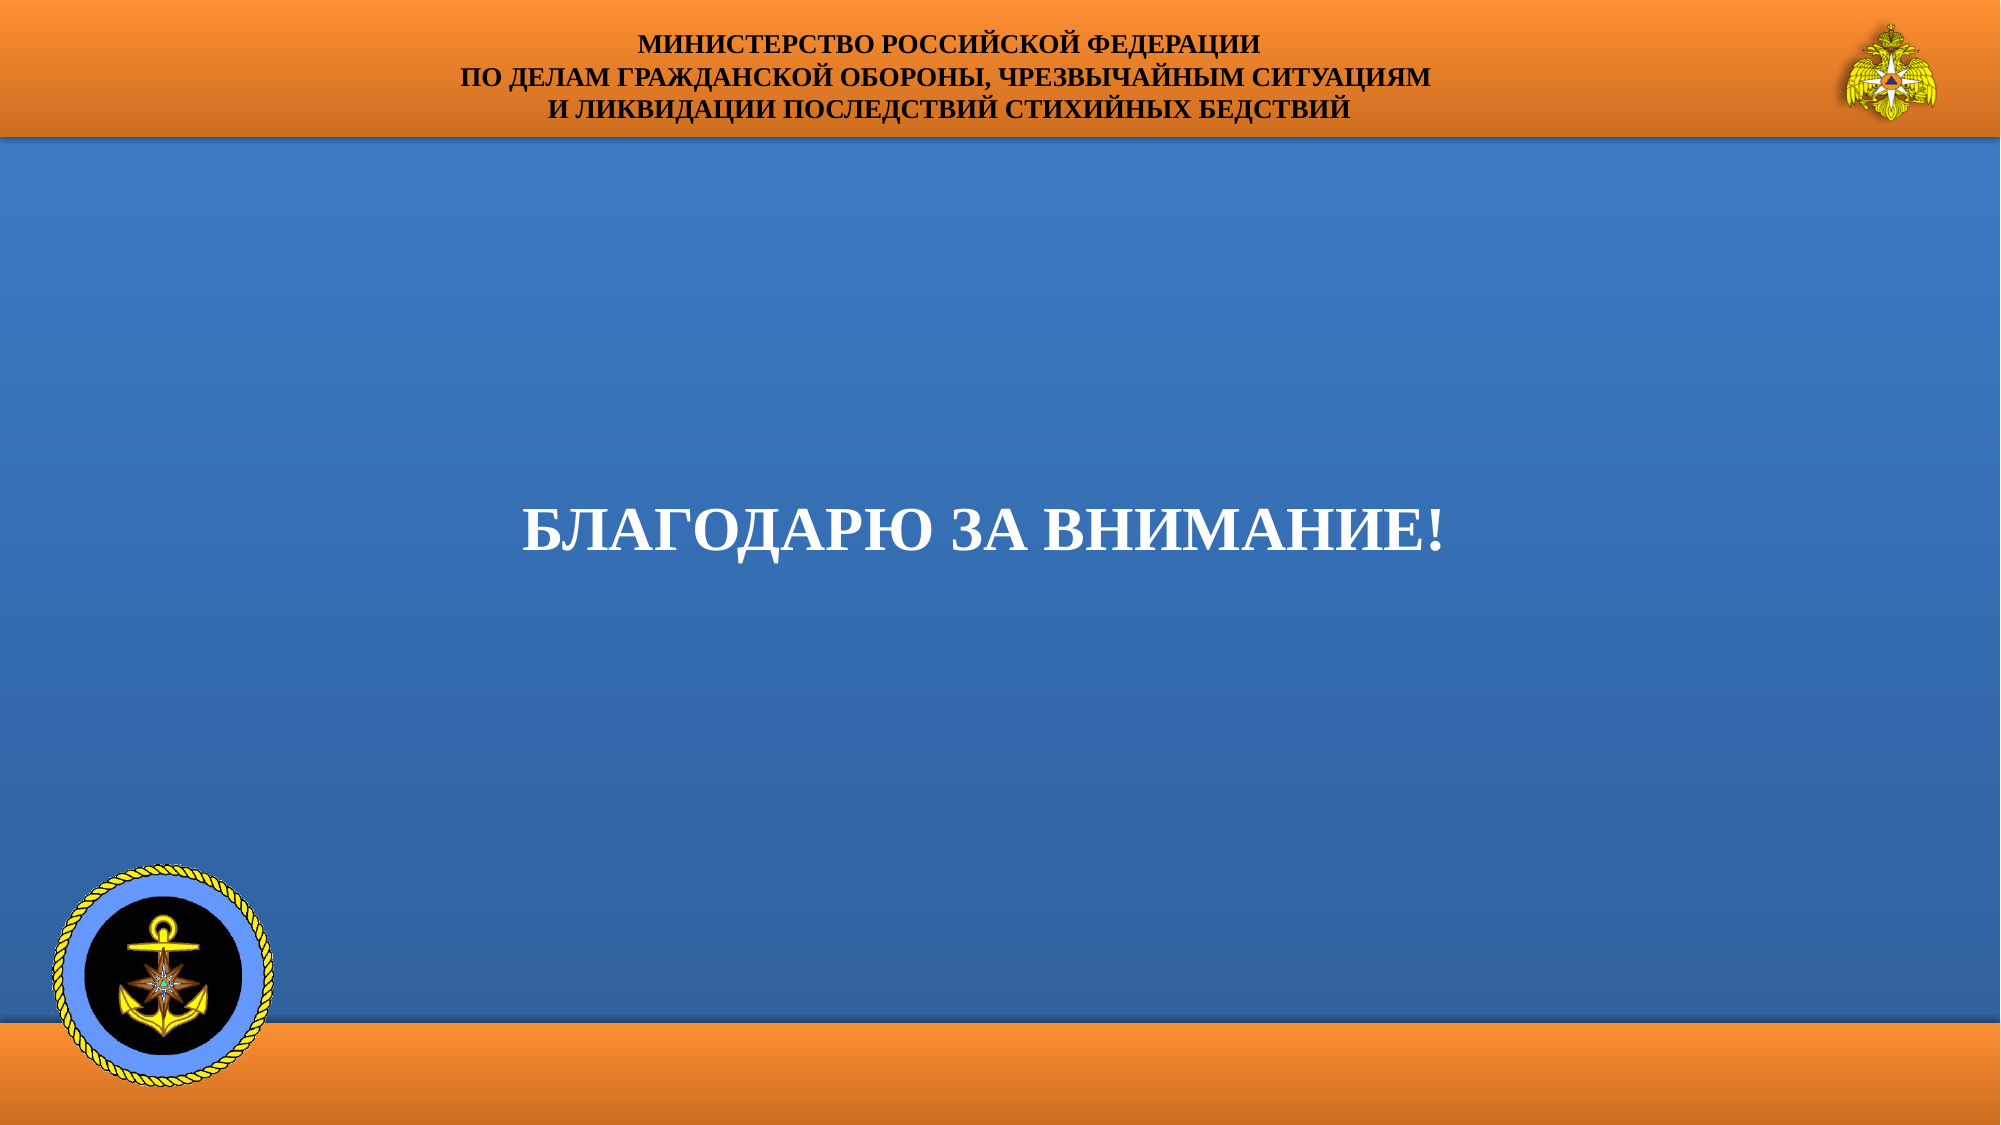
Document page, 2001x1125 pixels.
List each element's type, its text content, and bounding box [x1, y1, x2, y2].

text_box БЛАГОДАРЮ ЗА ВНИМАНИЕ! [52, 479, 1918, 571]
picture [52, 864, 275, 1087]
picture [1845, 21, 1937, 123]
text_box МИНИСТЕРСТВО РОССИЙСКОЙ ФЕДЕРАЦИИ ПО ДЕЛАМ ГРАЖДАНСКОЙ ОБОРОНЫ, ЧРЕЗВЫЧАЙНЫМ СИТУАЦИЯМ И ЛИКВИДАЦИИ ПОСЛЕДСТВИЙ СТИХИЙНЫХ БЕДСТВИЙ [52, 22, 1840, 128]
